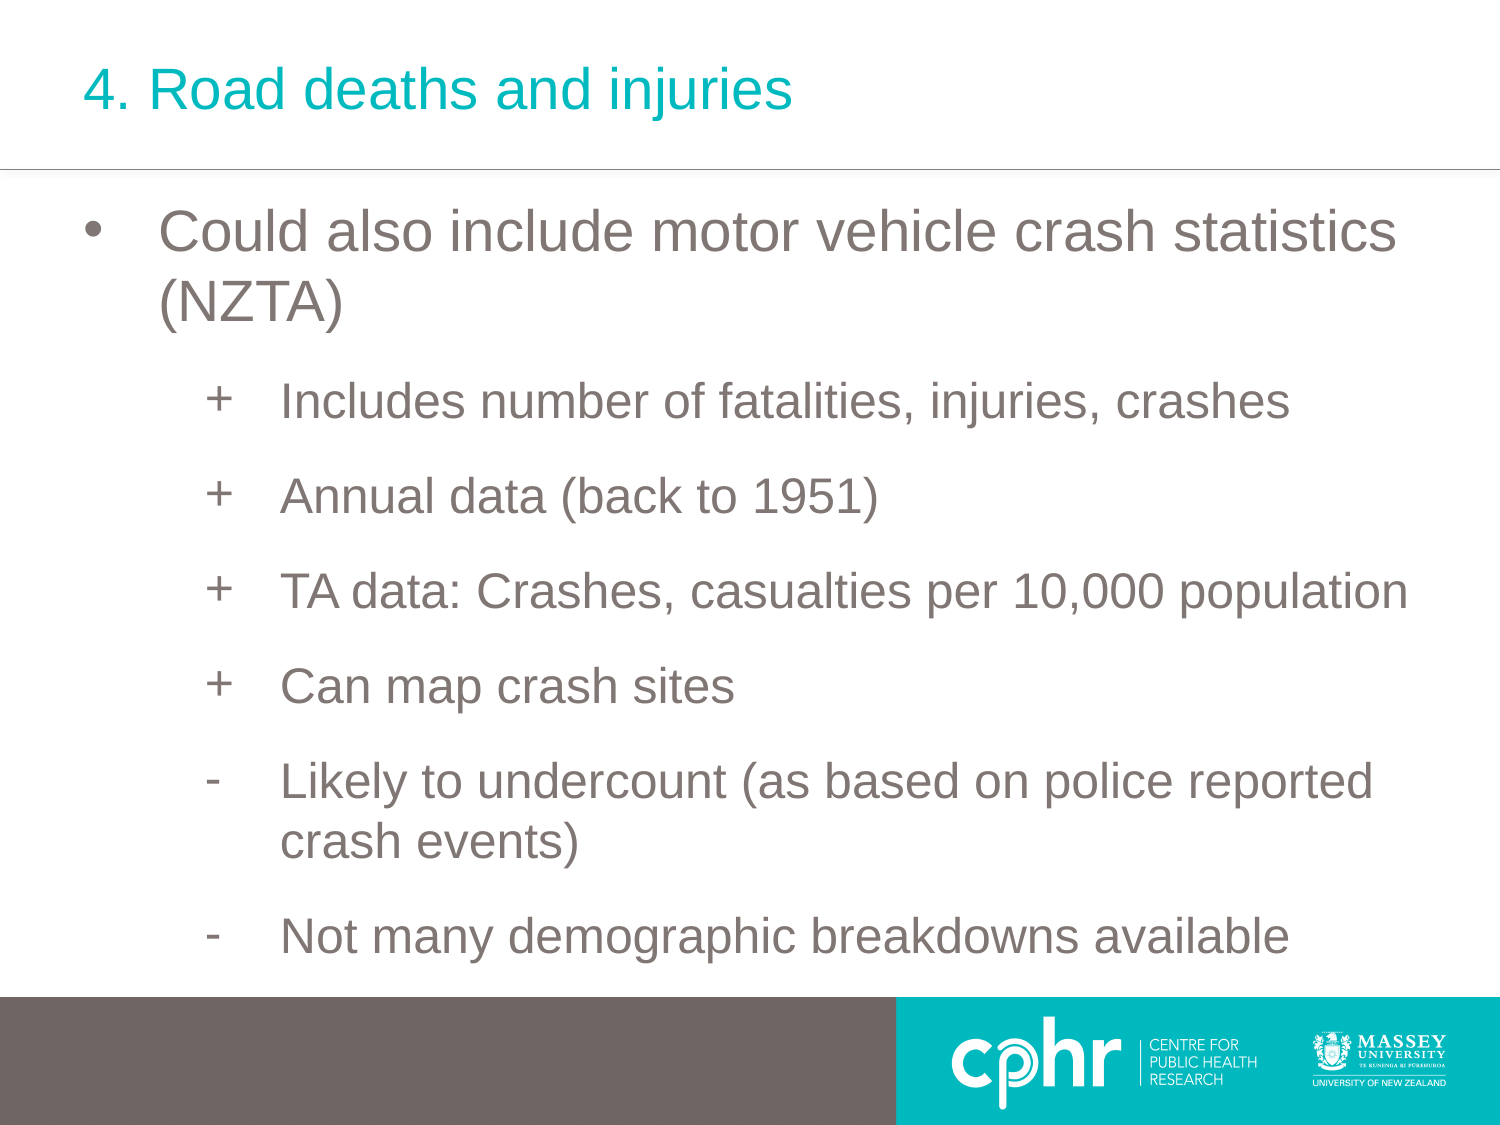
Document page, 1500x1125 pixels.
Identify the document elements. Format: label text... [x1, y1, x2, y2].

picture [0, 997, 1500, 1125]
list Could also include motor vehicle crash statistics (NZTA) Includes number of fatalities, injuries, crashes Annual data (back to 1951) TA data: Crashes, casualties per 10,000 population Can map crash sites Likely to undercount (as based on police reported crash events) Not many demographic breakdowns available [68, 186, 1438, 991]
title 4. Road deaths and injuries [68, 43, 1438, 162]
